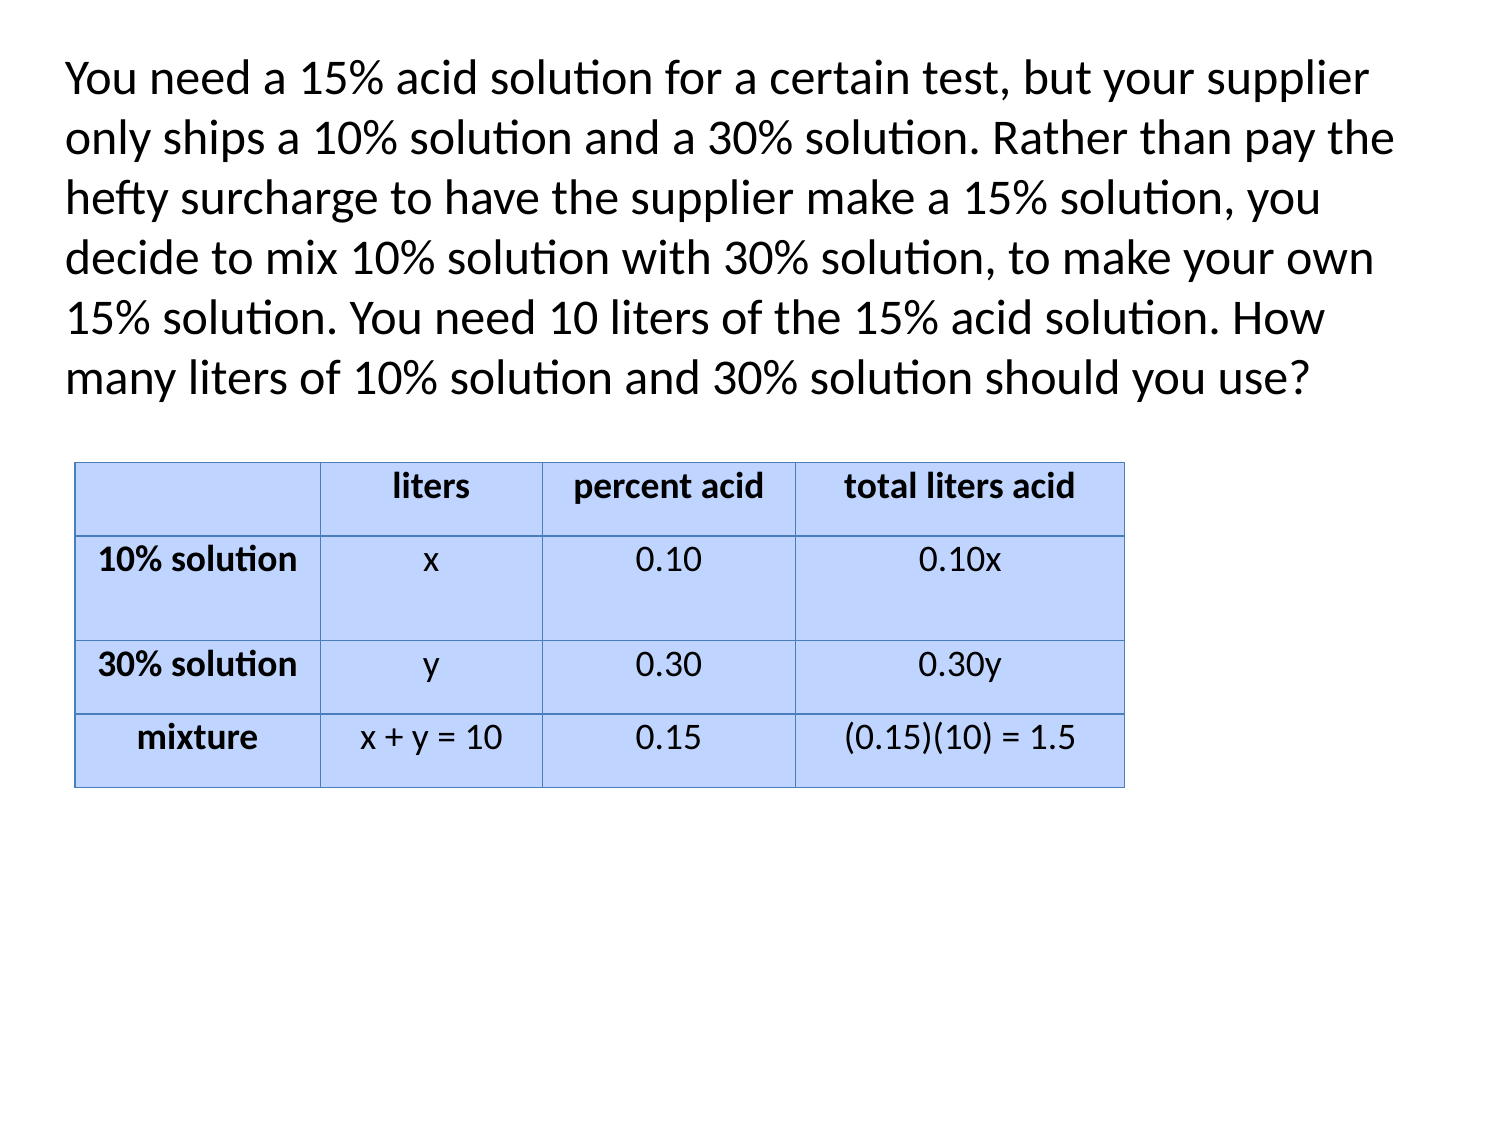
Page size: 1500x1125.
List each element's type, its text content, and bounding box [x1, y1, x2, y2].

table_header liters [321, 463, 542, 535]
table_header total liters acid [796, 463, 1124, 535]
table_cell 0.10x [796, 537, 1124, 640]
table_cell y [321, 641, 542, 713]
text_box You need a 15% acid solution for a certain test, but your supplier only ships a 10% solution and a 30% solution. Rather than pay the hefty surcharge to have the supplier make a 15% solution, you decide to mix 10% solution with 30% solution, to make your own 15% solution. You need 10 liters of the 15% acid solution. How many liters of 10% solution and 30% solution should you use? [50, 37, 1450, 413]
table_cell 10% solution [76, 537, 320, 640]
table_header percent acid [543, 463, 795, 535]
table_cell 0.10 [543, 537, 795, 640]
table_cell 30% solution [76, 641, 320, 713]
table_cell 0.15 [543, 715, 795, 787]
table_cell (0.15)(10) = 1.5 [796, 715, 1124, 787]
table_header [76, 463, 320, 535]
table_cell 0.30y [796, 641, 1124, 713]
table_cell mixture [76, 715, 320, 787]
table_cell 0.30 [543, 641, 795, 713]
table_cell x [321, 537, 542, 640]
table_cell x + y = 10 [321, 715, 542, 787]
